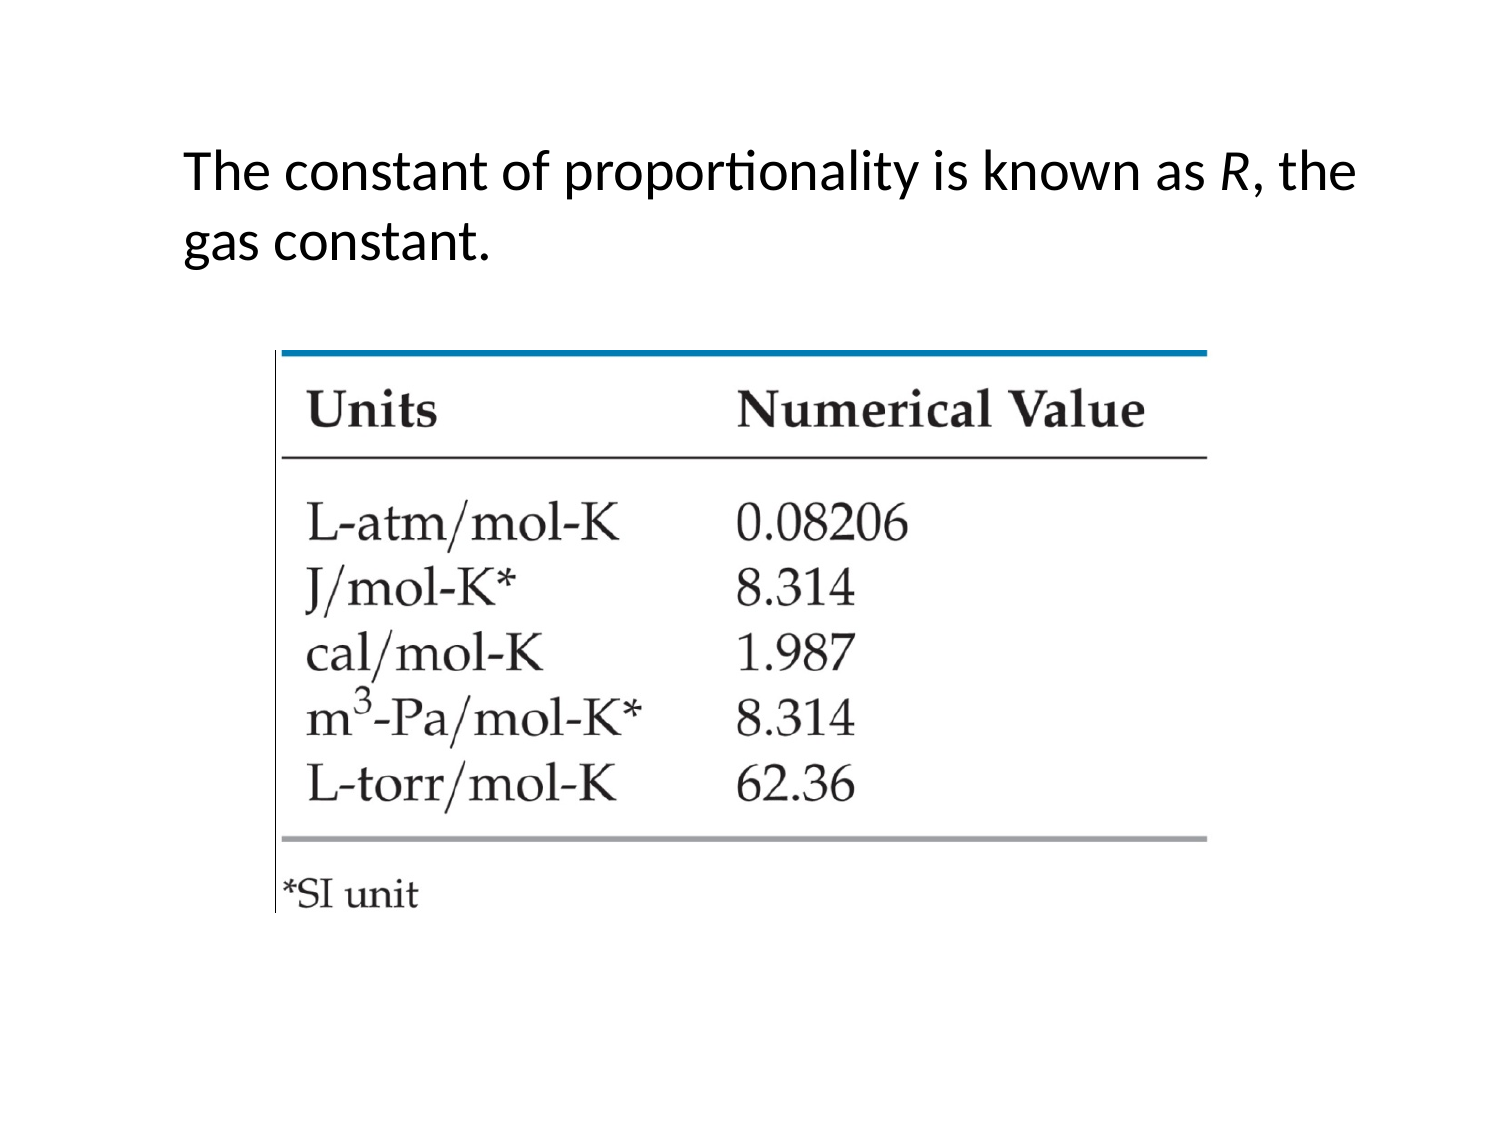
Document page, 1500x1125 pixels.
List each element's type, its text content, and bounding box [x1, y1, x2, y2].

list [274, 349, 1213, 913]
text_box The constant of proportionality is known as R, the gas constant. [112, 124, 1388, 363]
